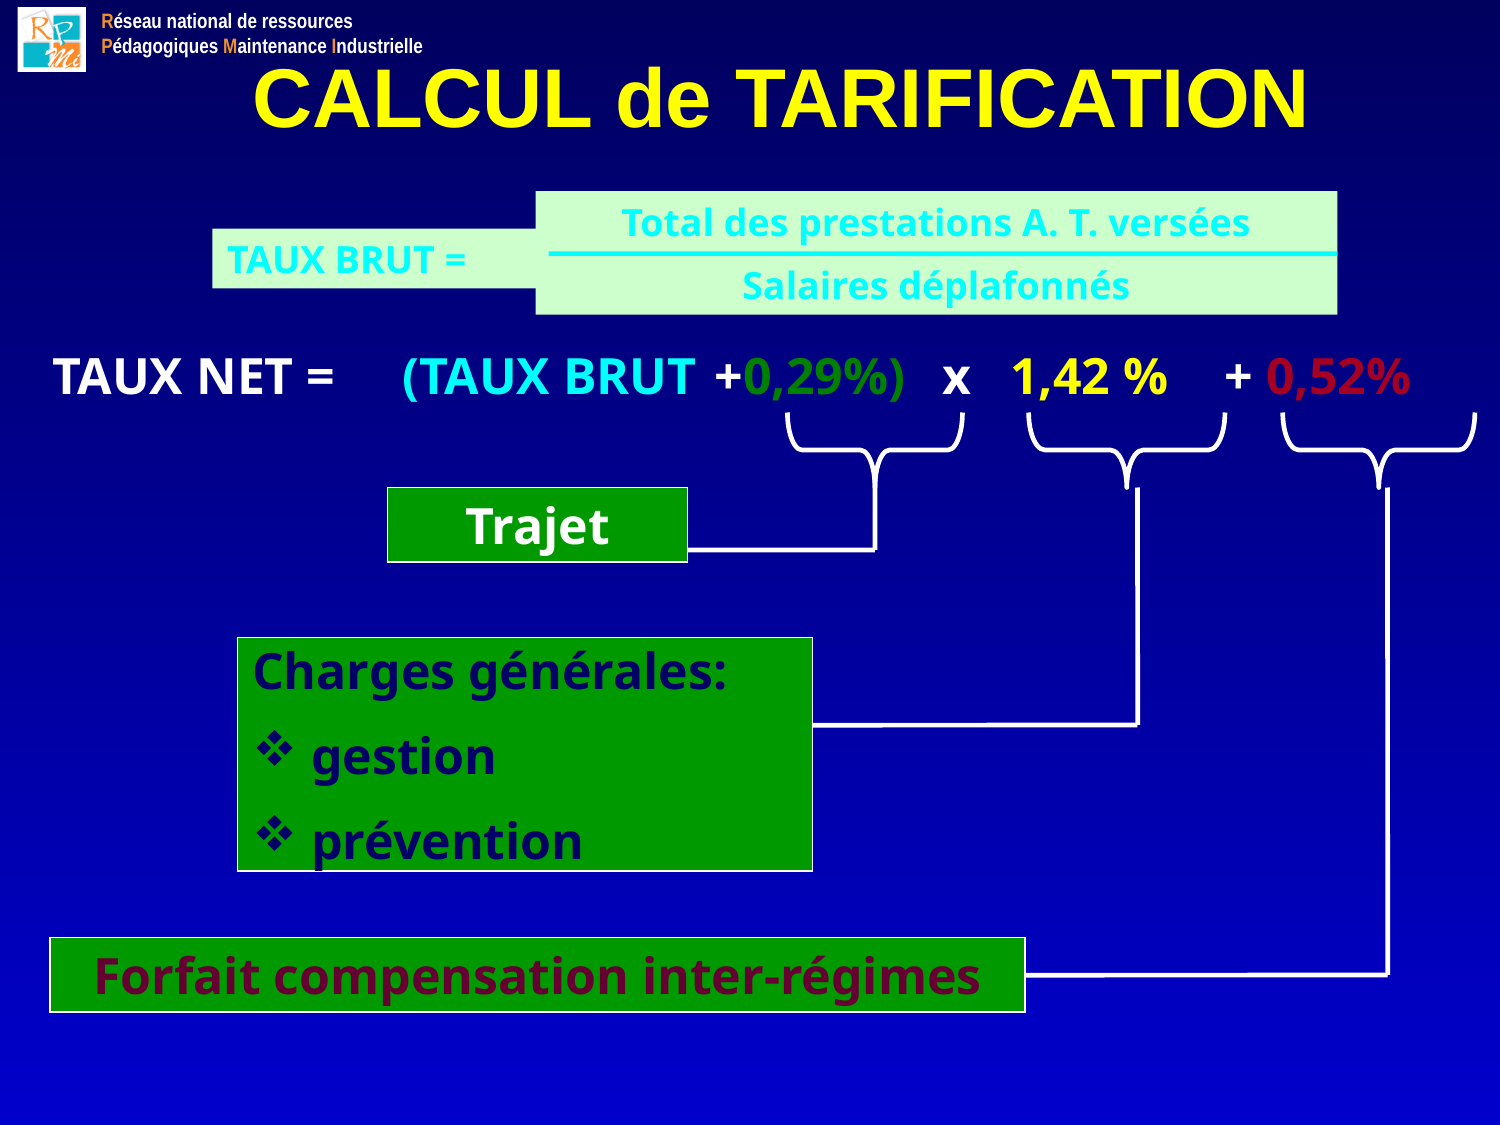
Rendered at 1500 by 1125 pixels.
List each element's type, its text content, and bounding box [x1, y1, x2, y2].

picture [17, 7, 86, 72]
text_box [49, 337, 1500, 1015]
title CALCUL de TARIFICATION [125, 37, 1438, 150]
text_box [212, 190, 1338, 320]
text_box TAUX NET = [37, 337, 47, 413]
